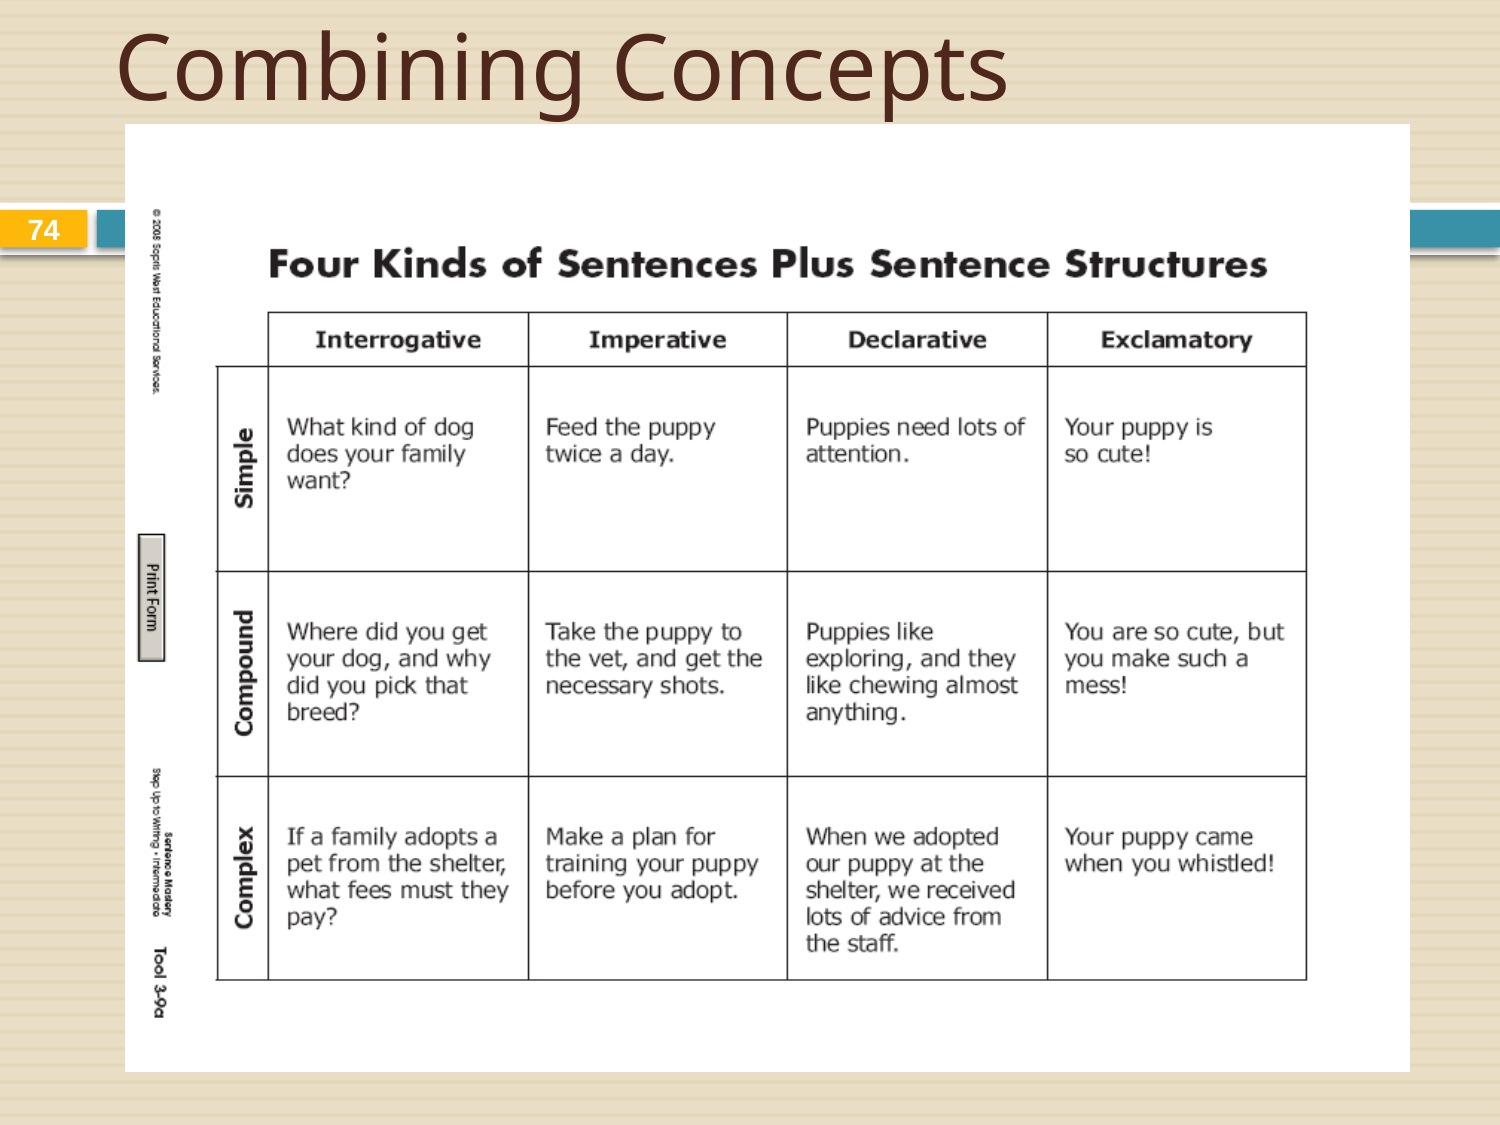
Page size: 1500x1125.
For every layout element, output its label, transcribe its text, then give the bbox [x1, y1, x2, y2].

slide_number 74 [0, 208, 88, 249]
picture [124, 124, 1410, 1072]
title Combining Concepts [99, 37, 1438, 201]
